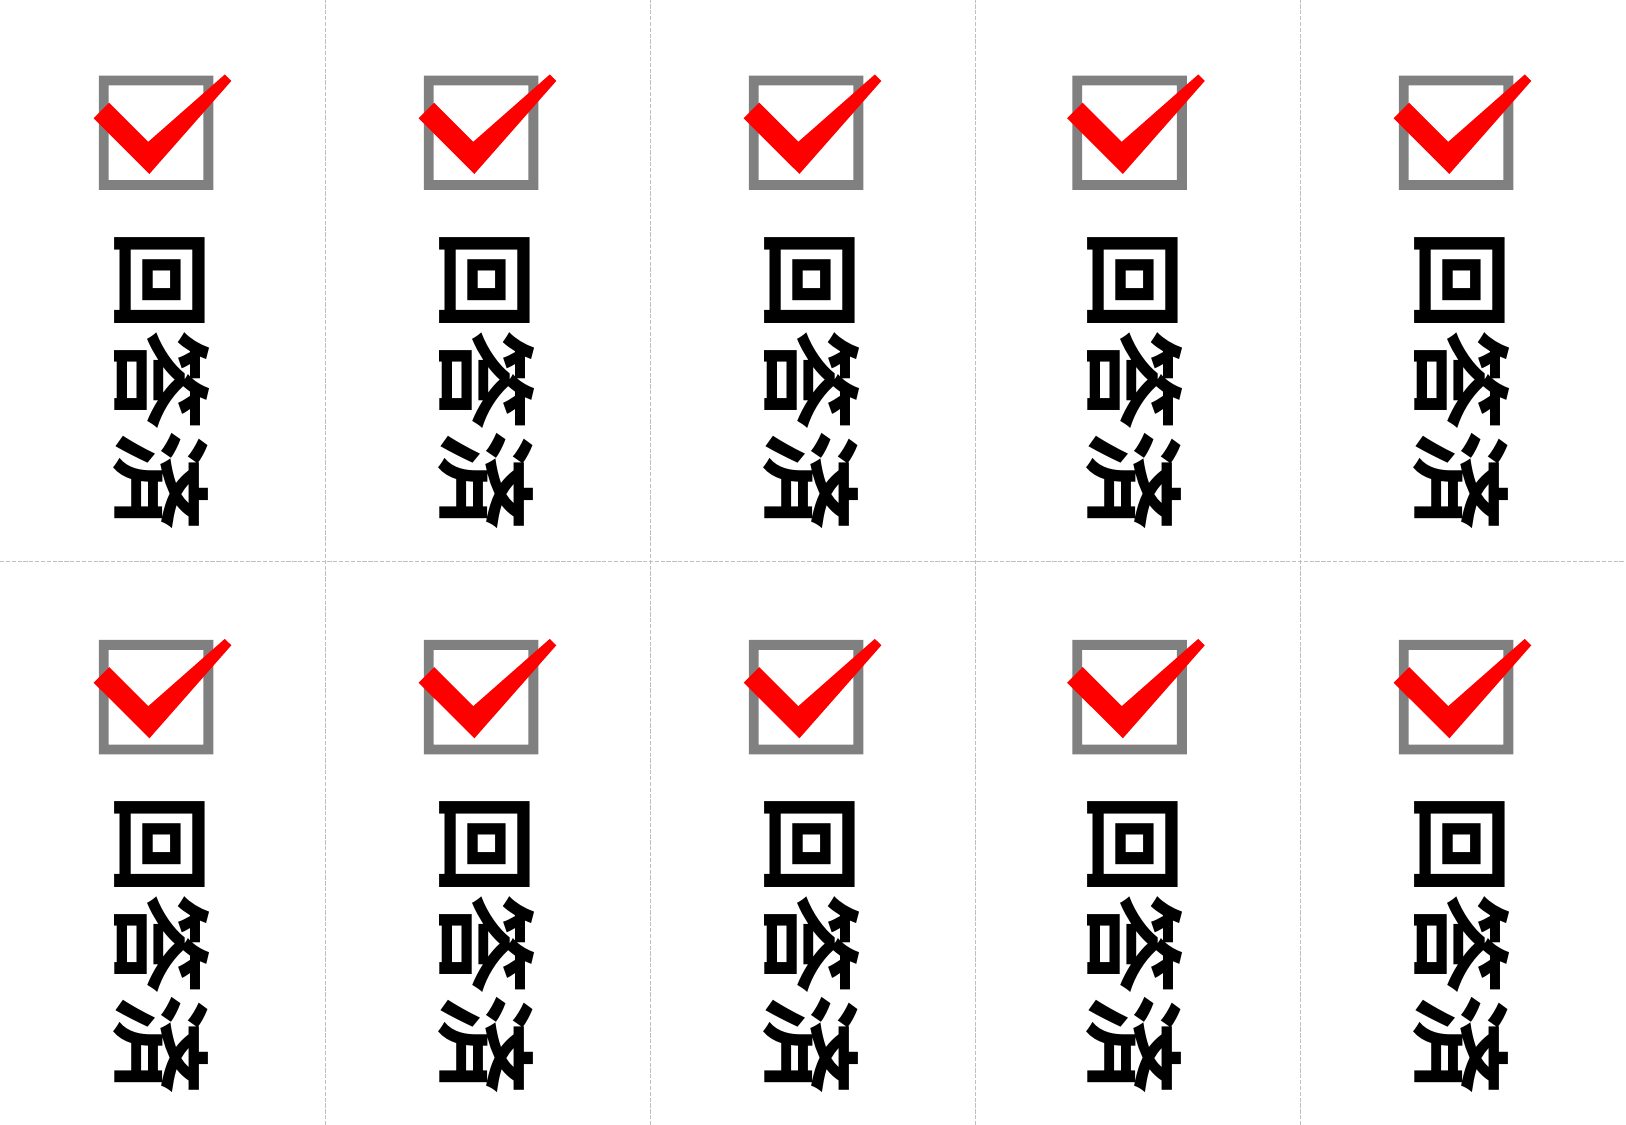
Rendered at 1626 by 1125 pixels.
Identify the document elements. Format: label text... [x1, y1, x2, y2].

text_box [1393, 74, 1532, 191]
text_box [743, 74, 882, 191]
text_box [93, 74, 232, 191]
text_box 回答済 [751, 784, 873, 1105]
text_box 回答済 [426, 220, 548, 541]
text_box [1067, 74, 1205, 191]
text_box 回答済 [1401, 784, 1523, 1105]
text_box 回答済 [1075, 784, 1197, 1105]
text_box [743, 638, 882, 755]
text_box 回答済 [426, 784, 548, 1105]
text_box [1067, 638, 1205, 755]
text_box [418, 638, 557, 755]
text_box 回答済 [101, 220, 223, 541]
text_box 回答済 [1401, 220, 1523, 541]
text_box 回答済 [751, 220, 873, 541]
text_box 回答済 [101, 784, 223, 1105]
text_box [1393, 638, 1532, 755]
text_box 回答済 [1075, 220, 1197, 541]
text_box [418, 74, 557, 191]
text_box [93, 638, 232, 755]
